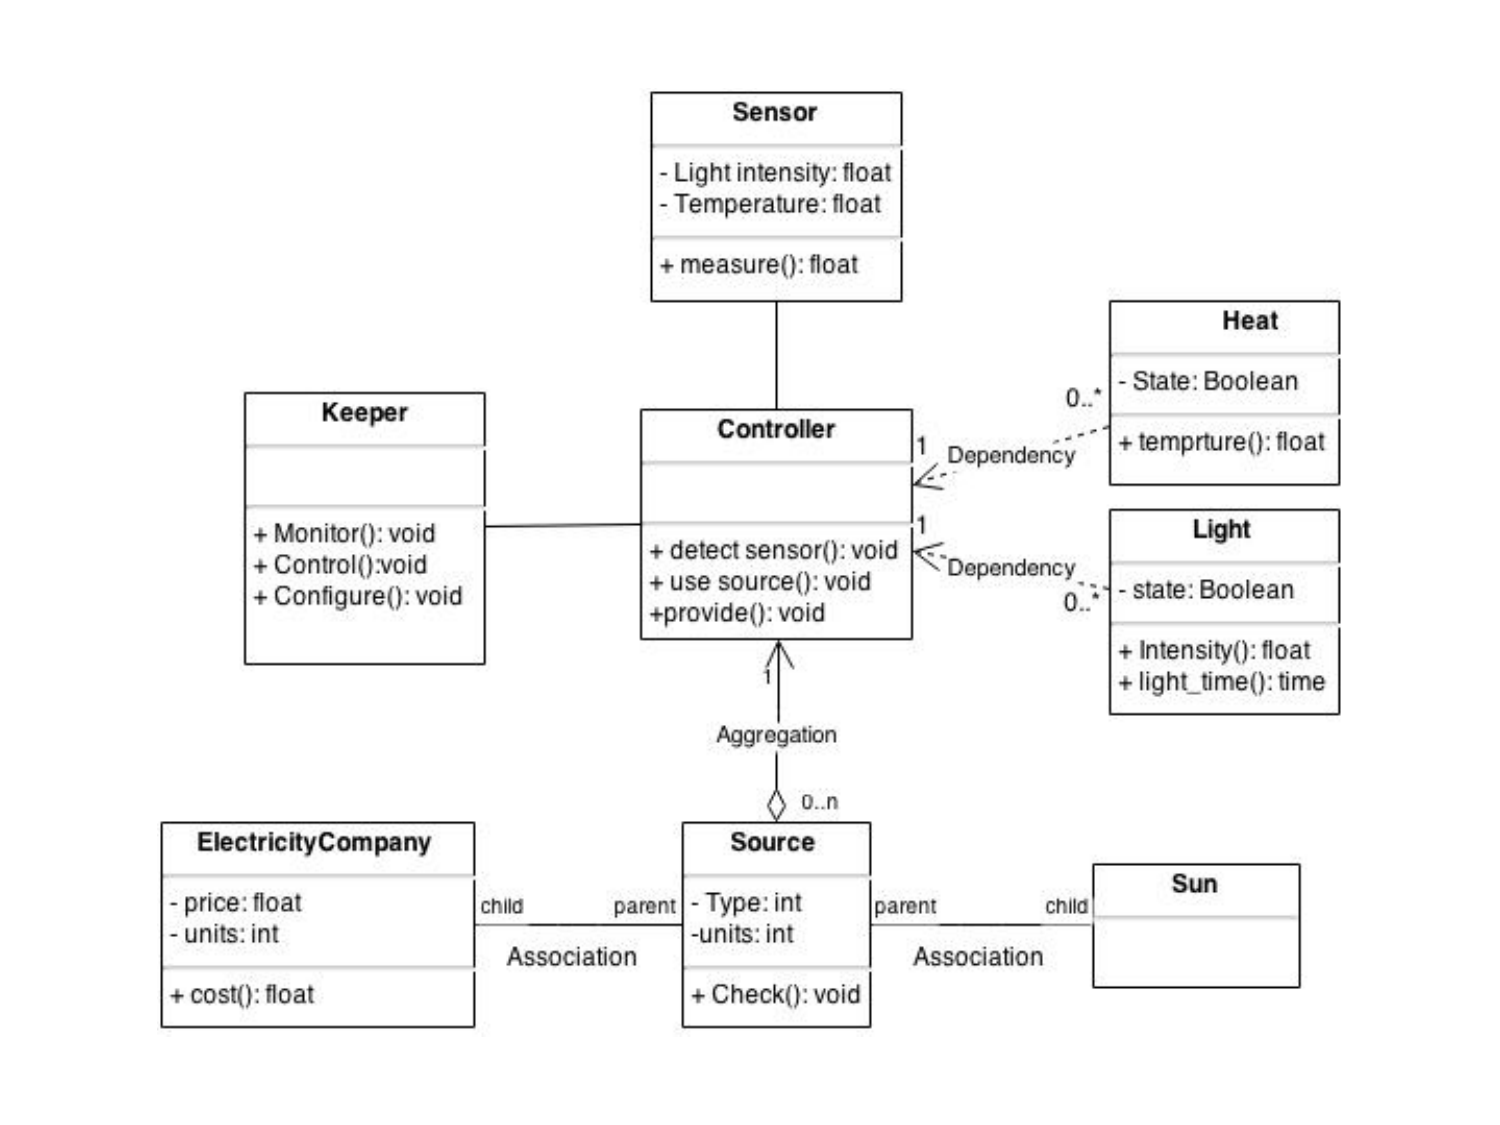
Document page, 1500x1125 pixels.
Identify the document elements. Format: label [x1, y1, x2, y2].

picture [156, 88, 1343, 1037]
